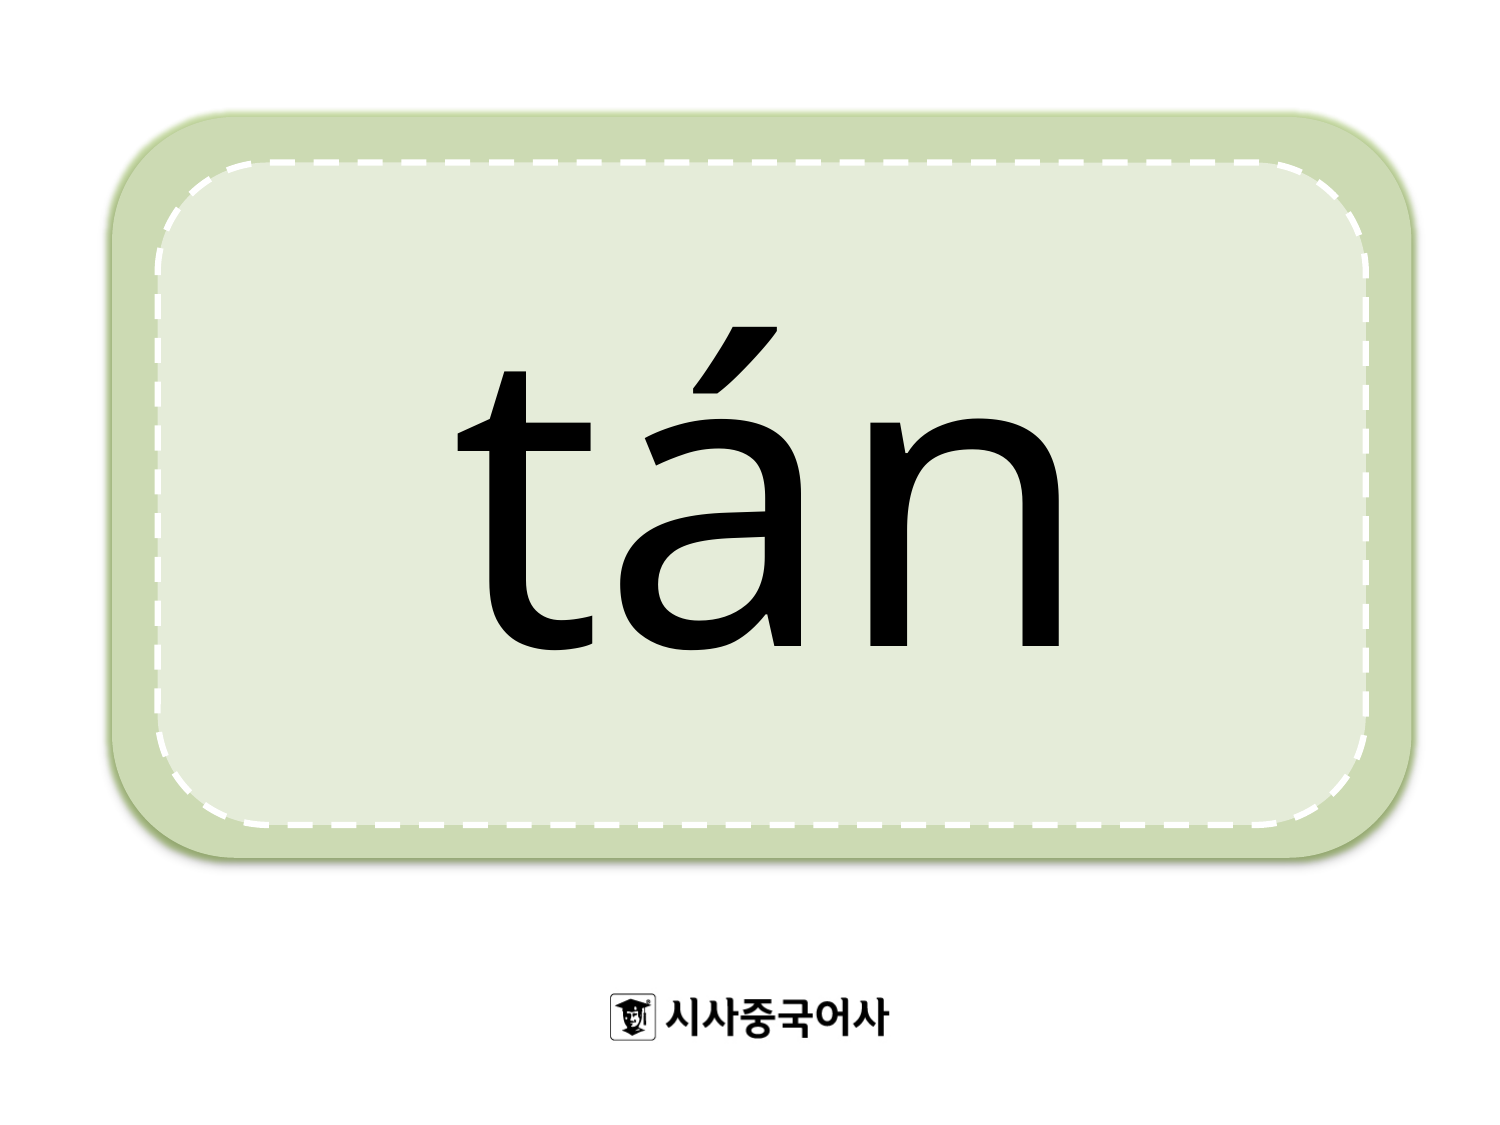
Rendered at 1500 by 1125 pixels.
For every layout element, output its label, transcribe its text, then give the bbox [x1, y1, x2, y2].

picture [602, 987, 898, 1047]
text_box tán [167, 149, 1376, 812]
